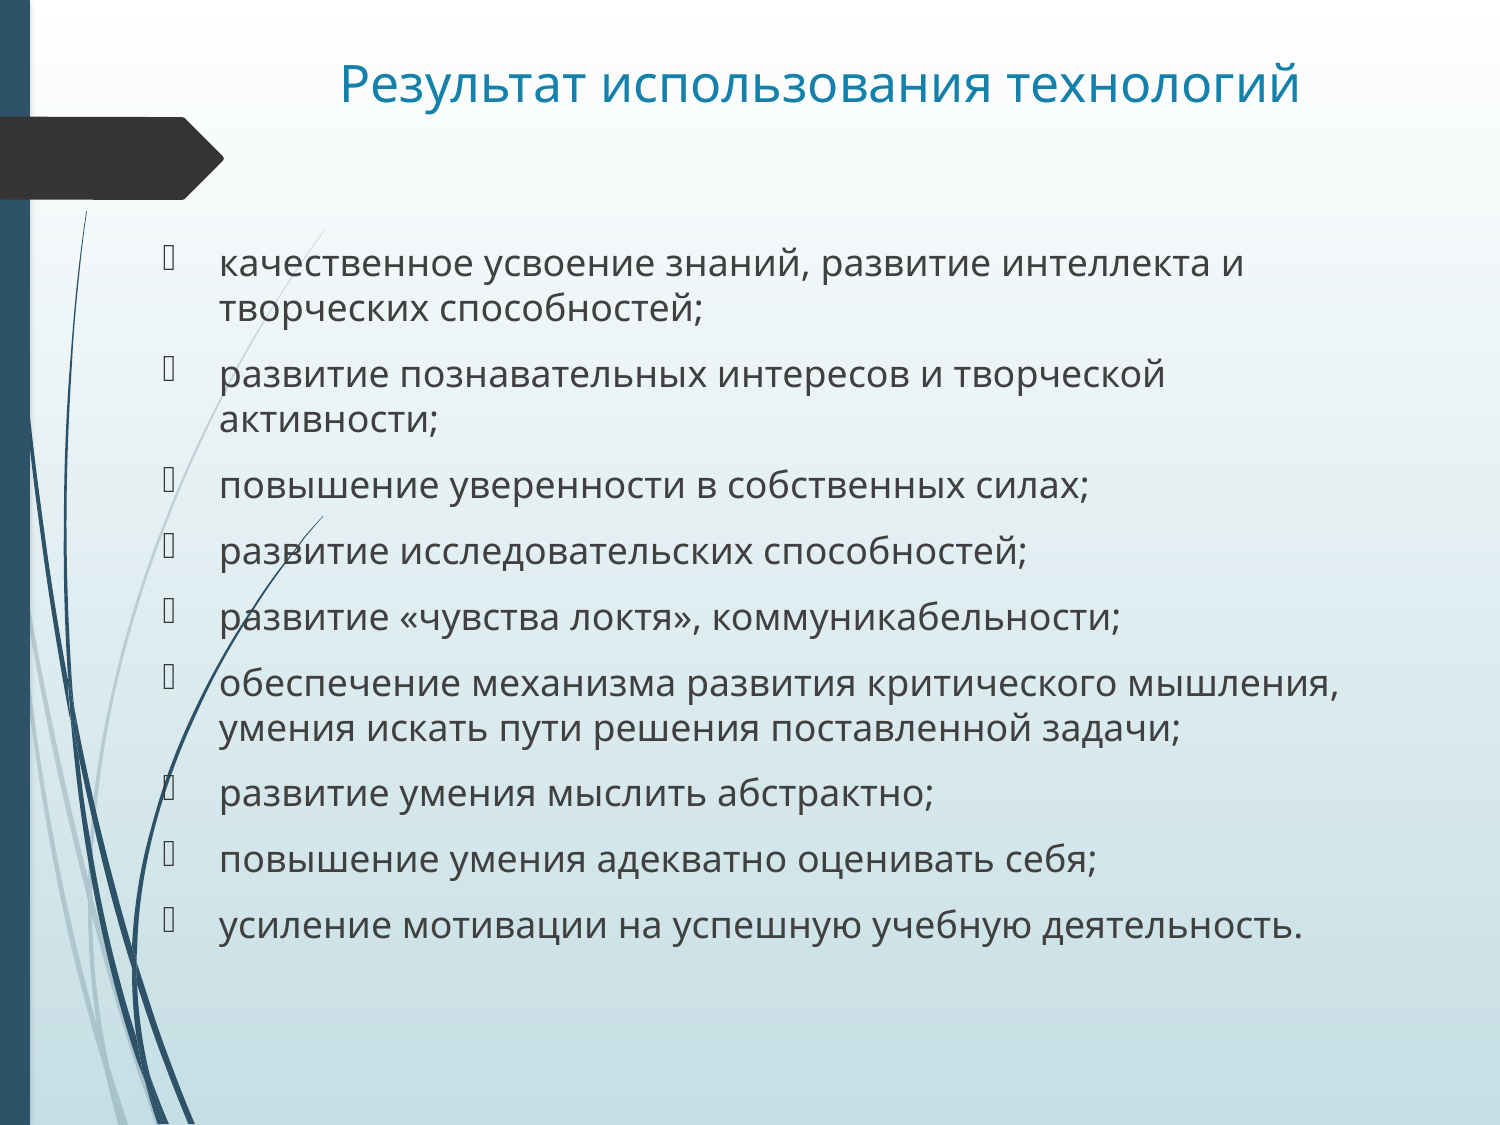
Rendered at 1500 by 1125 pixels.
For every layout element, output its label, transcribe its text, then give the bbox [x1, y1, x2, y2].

title Результат использования технологий [242, 42, 1400, 185]
list качественное усвоение знаний, развитие интеллекта и творческих способностей; развитие познавательных интересов и творческой активности; повышение уверенности в собственных силах; развитие исследовательских способностей; развитие «чувства локтя», коммуникабельности; обеспечение механизма развития критического мышления, умения искать пути решения поставленной задачи; развитие умения мыслить абстрактно; повышение умения адекватно оценивать себя; усиление мотивации на успешную учебную деятельность. [147, 231, 1400, 1094]
